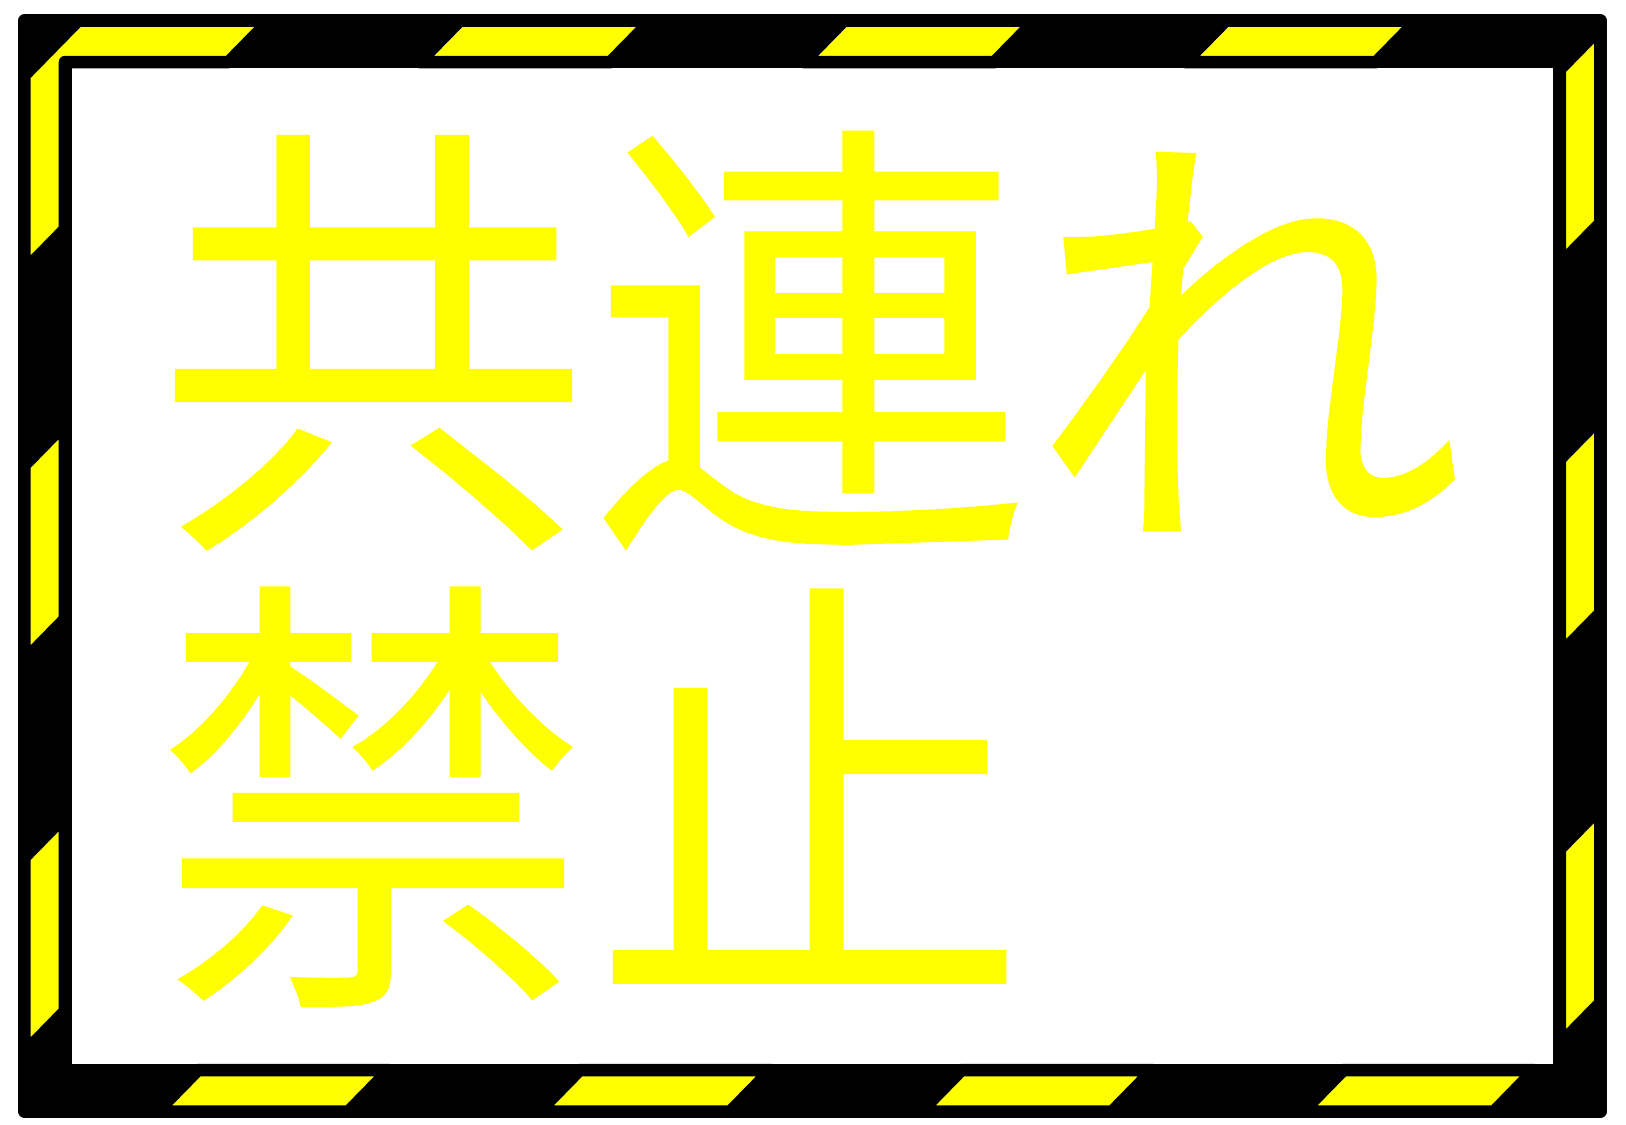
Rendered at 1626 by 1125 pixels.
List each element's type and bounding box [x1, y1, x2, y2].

text_box [24, 20, 1601, 1112]
